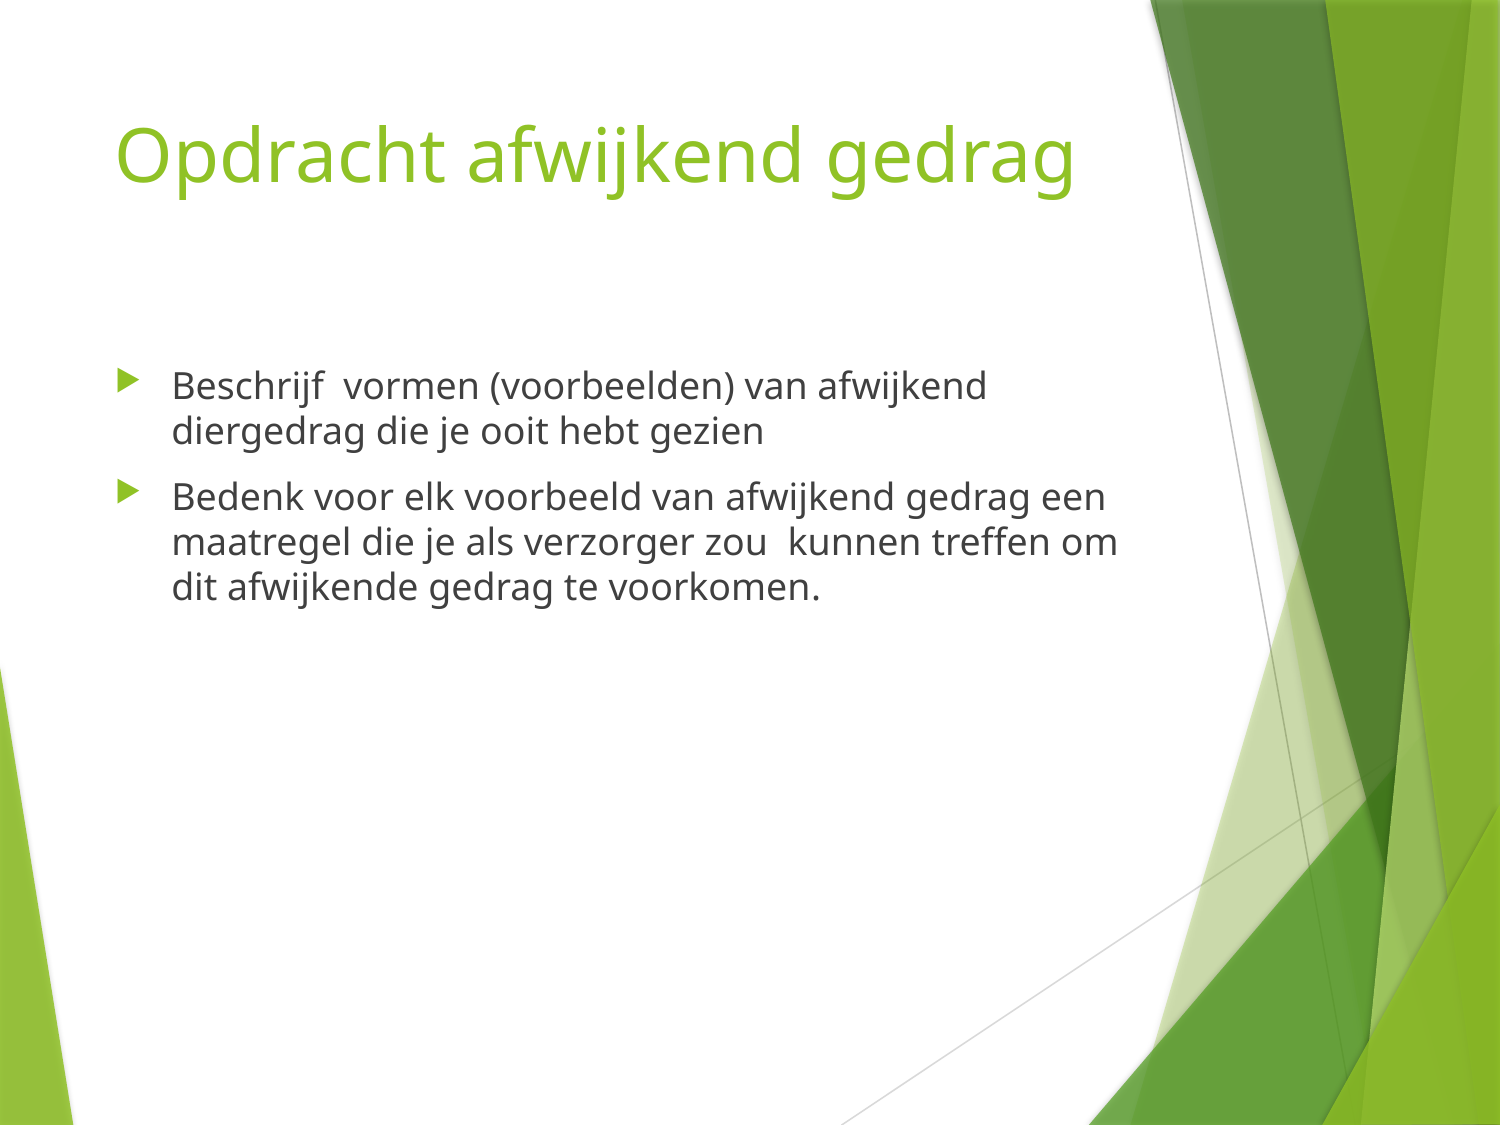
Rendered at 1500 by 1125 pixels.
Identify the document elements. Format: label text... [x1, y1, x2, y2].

list Beschrijf vormen (voorbeelden) van afwijkend diergedrag die je ooit hebt gezien Bedenk voor elk voorbeeld van afwijkend gedrag een maatregel die je als verzorger zou kunnen treffen om dit afwijkende gedrag te voorkomen. [99, 354, 1142, 992]
title Opdracht afwijkend gedrag [99, 99, 1142, 317]
